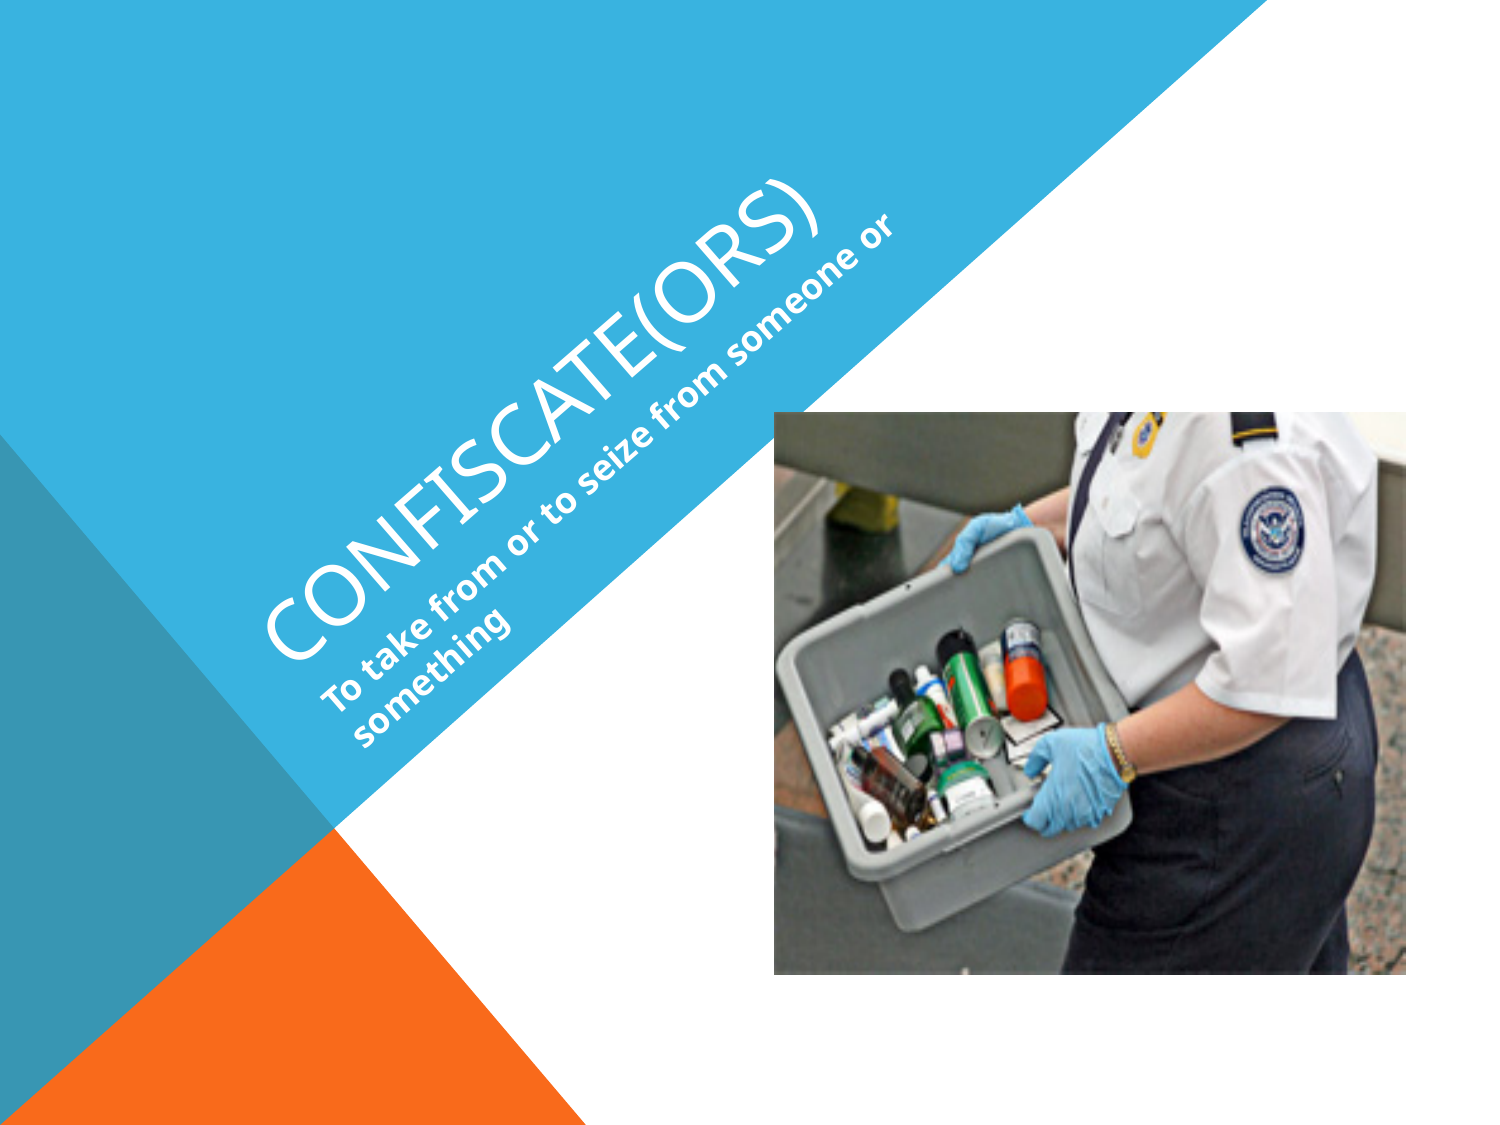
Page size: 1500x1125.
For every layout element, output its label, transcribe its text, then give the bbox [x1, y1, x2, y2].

title Confiscate(ors) [174, 0, 938, 696]
picture [773, 412, 1407, 976]
list To take from or to seize from someone or something [295, 70, 1081, 772]
